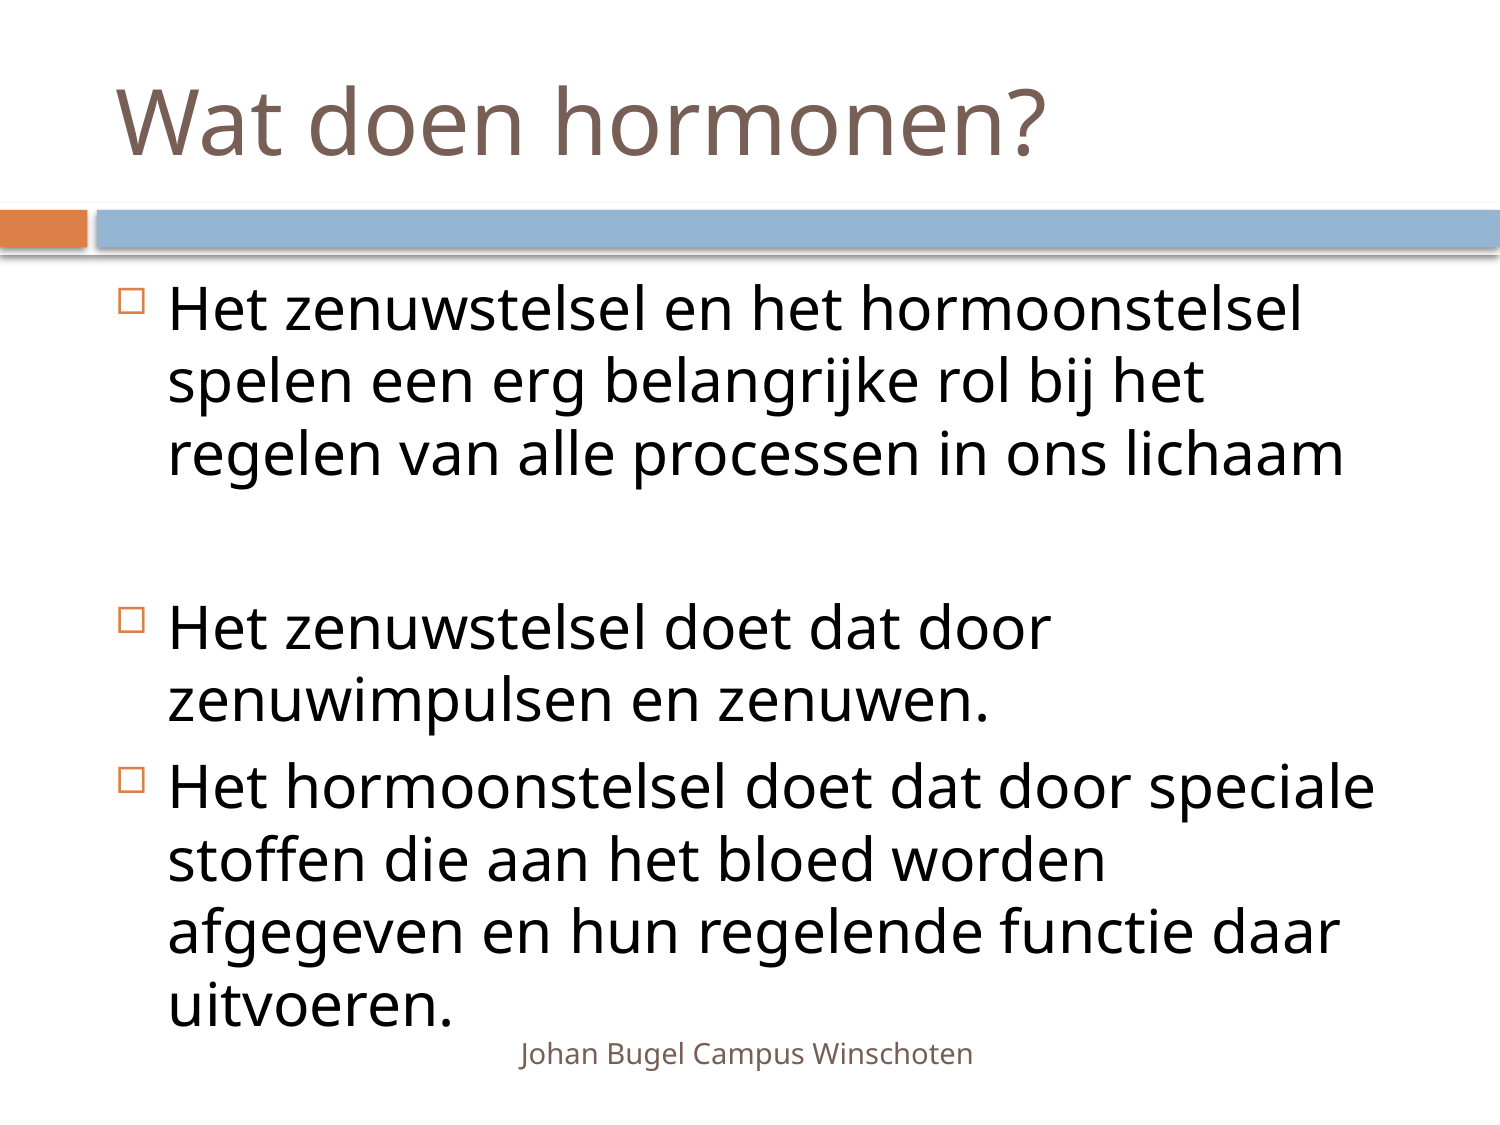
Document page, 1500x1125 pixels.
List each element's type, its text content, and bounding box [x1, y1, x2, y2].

footer Johan Bugel Campus Winschoten [99, 1025, 990, 1085]
list Het zenuwstelsel en het hormoonstelsel spelen een erg belangrijke rol bij het regelen van alle processen in ons lichaam Het zenuwstelsel doet dat door zenuwimpulsen en zenuwen. Het hormoonstelsel doet dat door speciale stoffen die aan het bloed worden afgegeven en hun regelende functie daar uitvoeren. [100, 262, 1439, 1001]
title Wat doen hormonen? [100, 37, 1439, 201]
